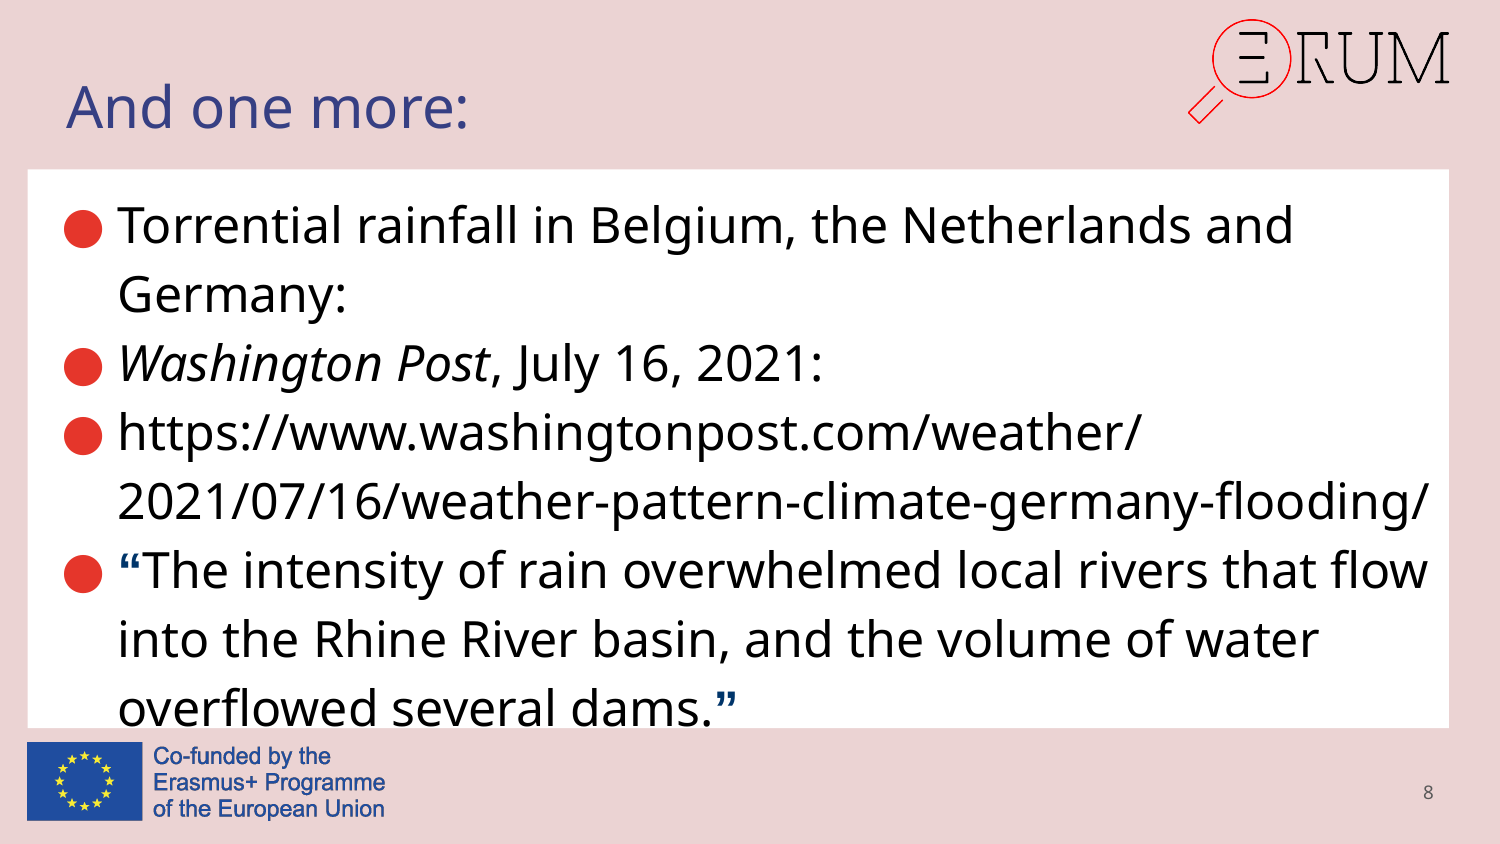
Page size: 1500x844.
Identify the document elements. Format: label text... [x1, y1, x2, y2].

title And one more: [51, 55, 1168, 150]
slide_number 8 [1358, 761, 1449, 826]
list Torrential rainfall in Belgium, the Netherlands and Germany: Washington Post, July 16, 2021: https://www.washingtonpost.com/weather/2021/07/16/weather-pattern-climate-germany-flooding/ “The intensity of rain overwhelmed local rivers that flow into the Rhine River basin, and the volume of water overflowed several dams.” [27, 169, 1449, 729]
picture [1136, 0, 1500, 137]
picture [27, 742, 385, 821]
